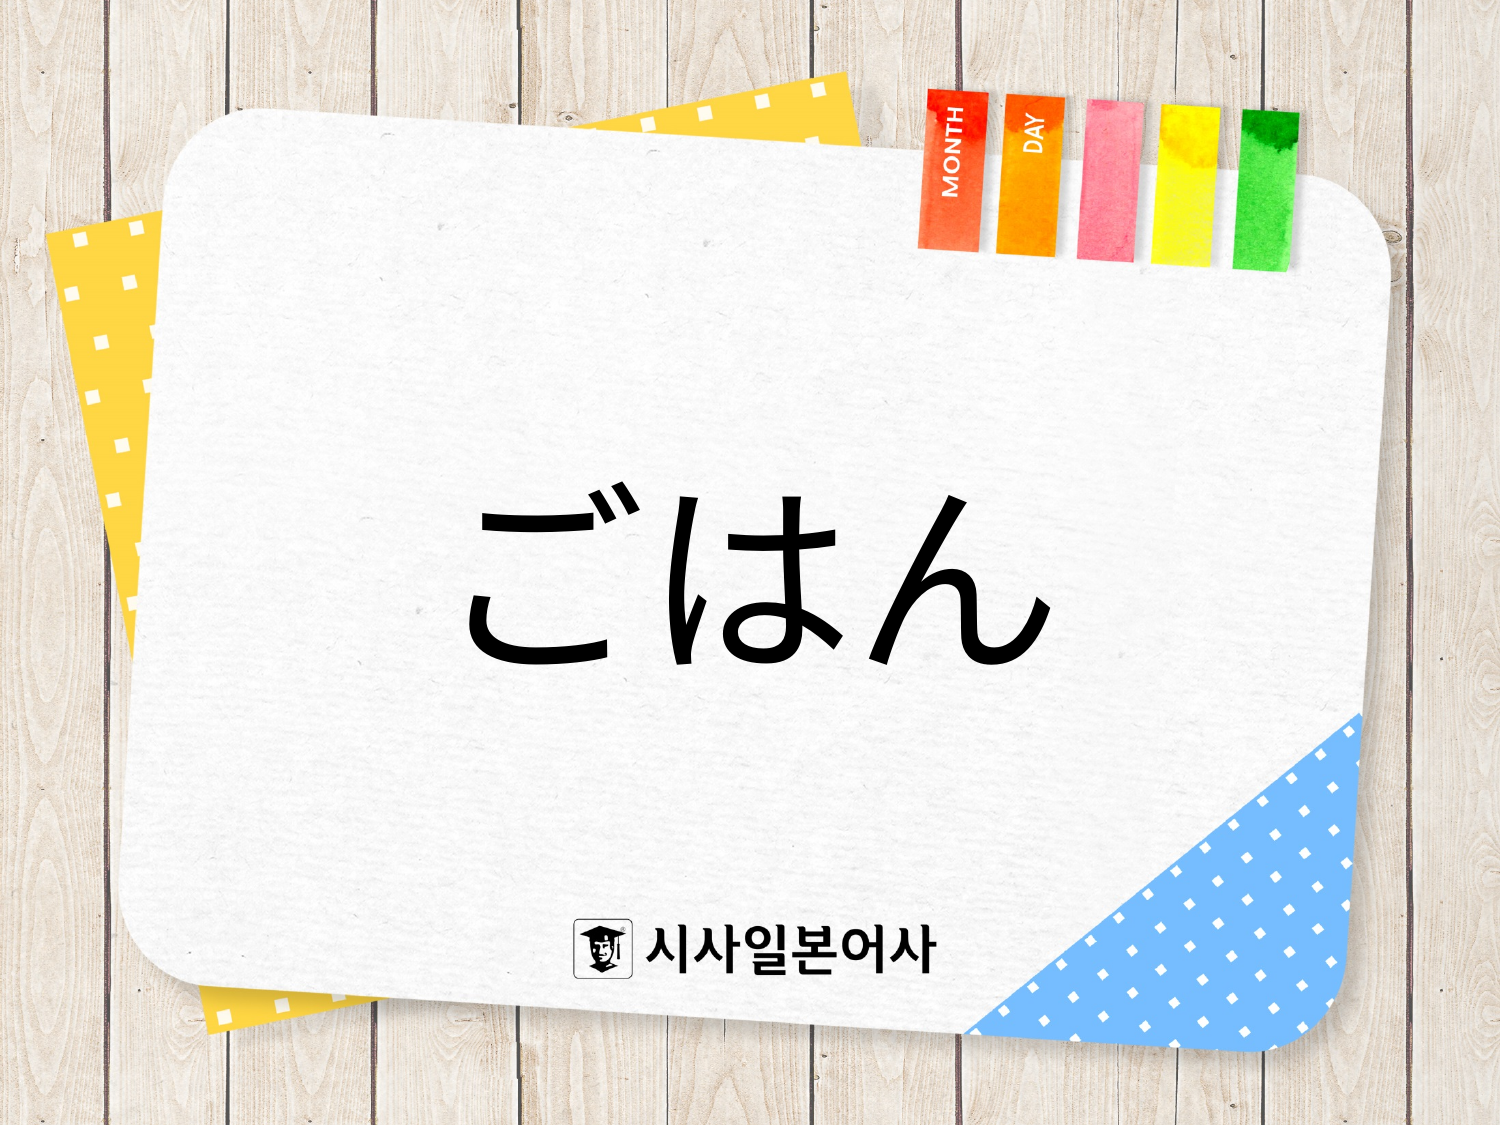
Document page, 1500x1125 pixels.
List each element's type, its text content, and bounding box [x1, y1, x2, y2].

picture [0, 0, 1500, 1125]
title ごはん [75, 338, 1425, 811]
